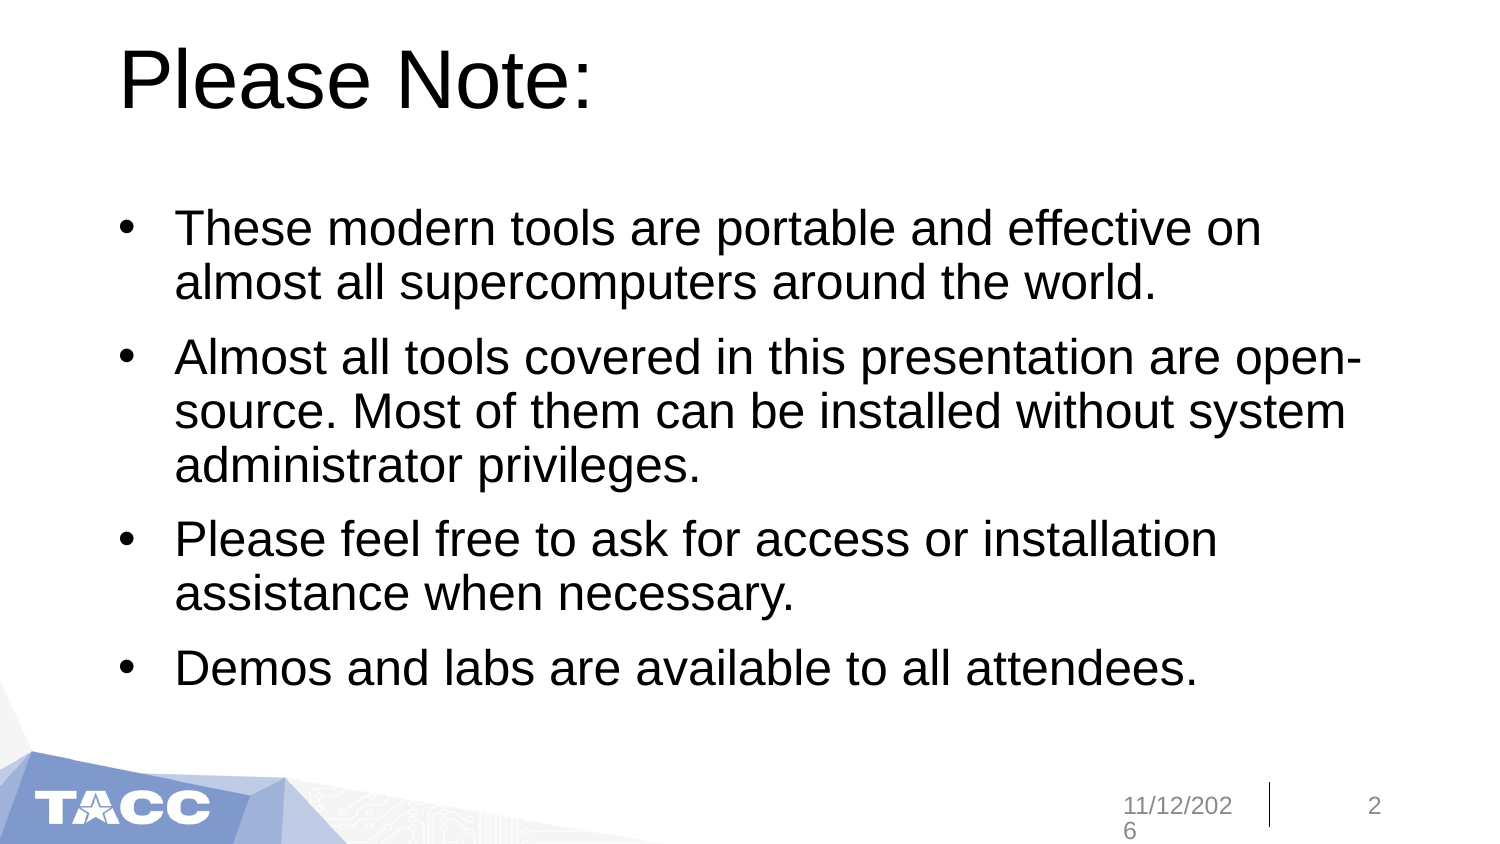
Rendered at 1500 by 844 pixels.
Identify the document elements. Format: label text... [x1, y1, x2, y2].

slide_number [1108, 782, 1255, 827]
list These modern tools are portable and effective on almost all supercomputers around the world. Almost all tools covered in this presentation are open-source. Most of them can be installed without system administrator privileges. Please feel free to ask for access or installation assistance when necessary. Demos and labs are available to all attendees. [103, 194, 1416, 746]
picture [0, 0, 1500, 844]
slide_number 2 [1284, 782, 1397, 827]
title Please Note: [103, 0, 1397, 164]
